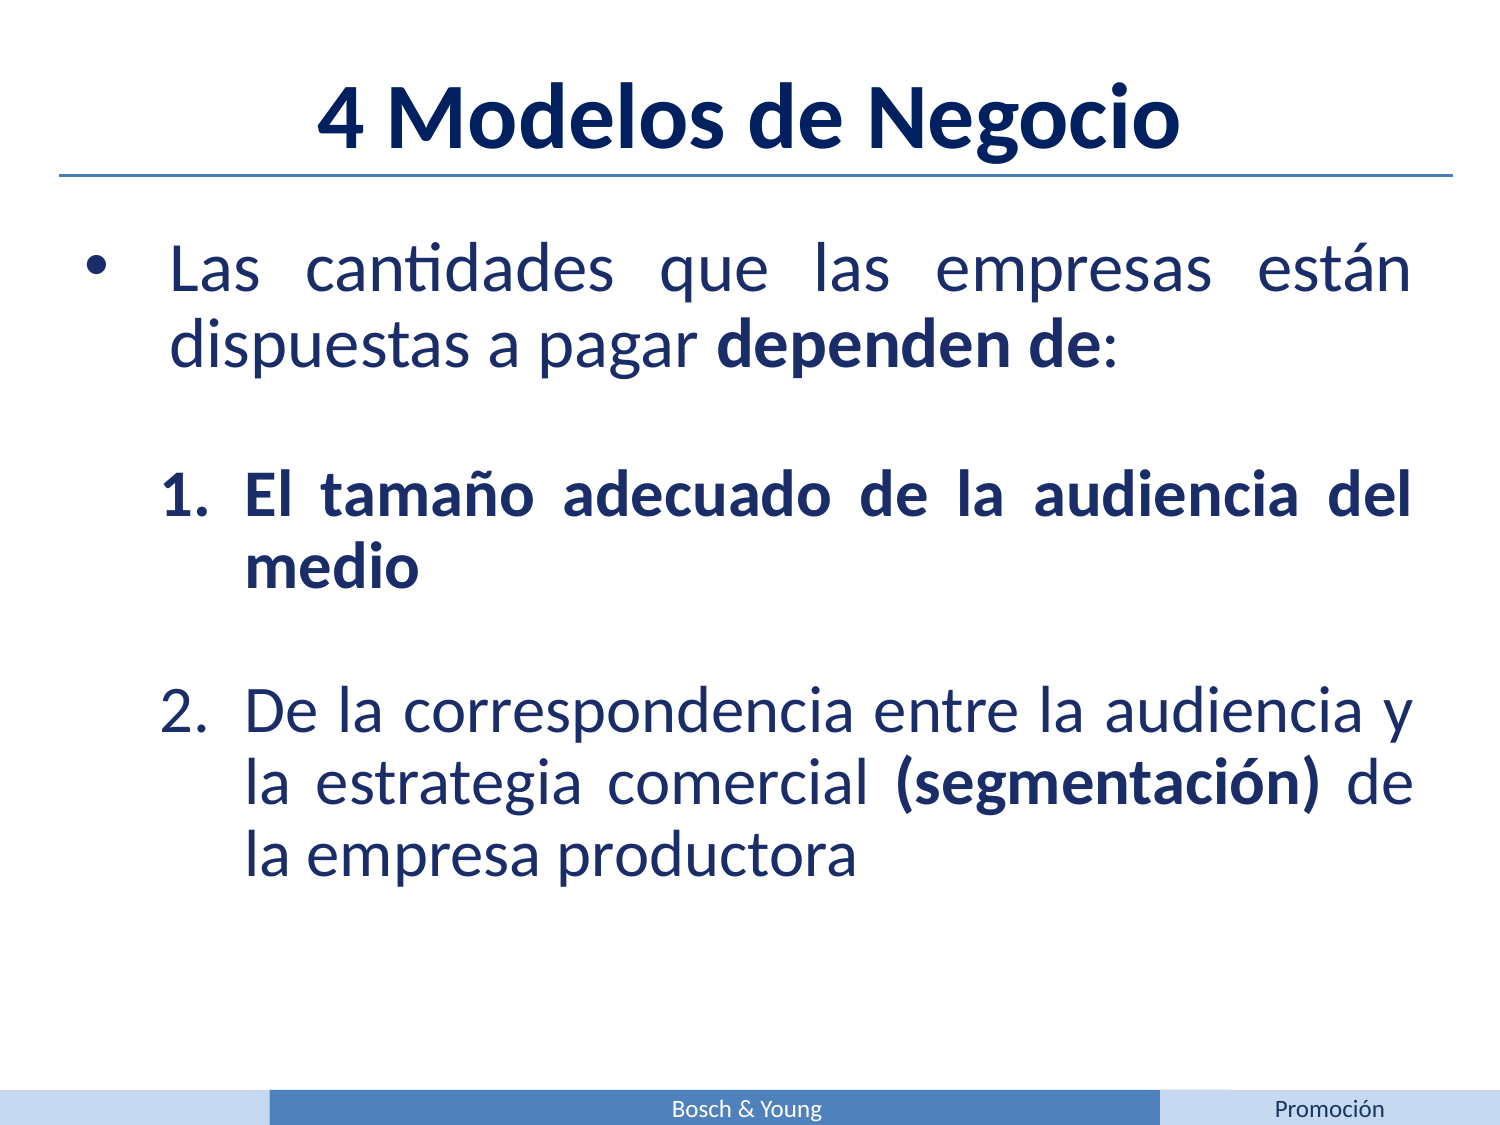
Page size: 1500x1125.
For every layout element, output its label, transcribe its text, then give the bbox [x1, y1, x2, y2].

text_box 4 Modelos de Negocio [35, 47, 1465, 175]
text_box Promoción [1158, 1088, 1500, 1125]
text_box Las cantidades que las empresas están dispuestas a pagar dependen de: El tamaño adecuado de la audiencia del medio De la correspondencia entre la audiencia y la estrategia comercial (segmentación) de la empresa productora [70, 222, 1430, 975]
text_box [0, 1088, 272, 1125]
text_box Bosch & Young [272, 1088, 1158, 1125]
